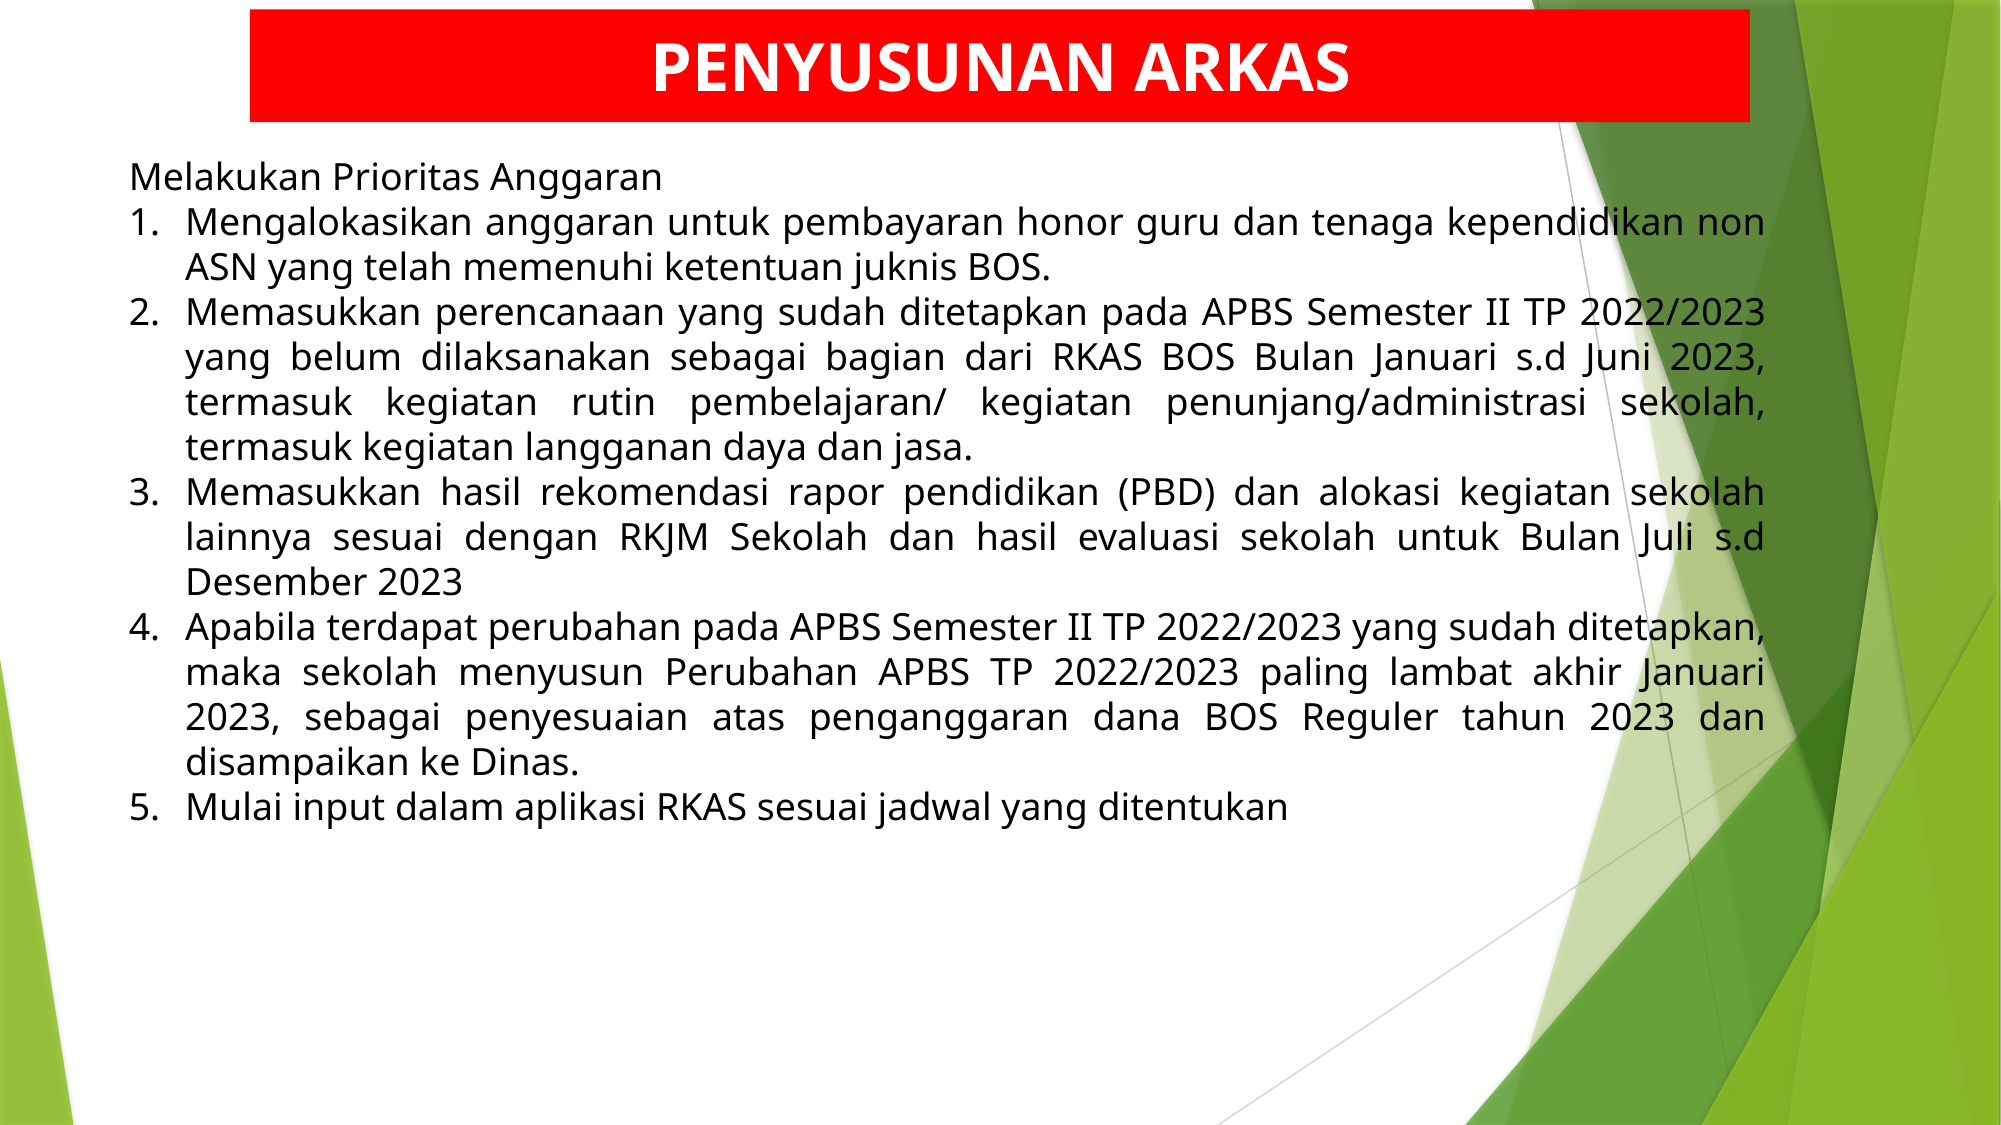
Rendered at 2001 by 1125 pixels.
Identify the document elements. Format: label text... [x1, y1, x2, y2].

text_box [248, 8, 1751, 124]
text_box Melakukan Prioritas Anggaran Mengalokasikan anggaran untuk pembayaran honor guru dan tenaga kependidikan non ASN yang telah memenuhi ketentuan juknis BOS. Memasukkan perencanaan yang sudah ditetapkan pada APBS Semester II TP 2022/2023 yang belum dilaksanakan sebagai bagian dari RKAS BOS Bulan Januari s.d Juni 2023, termasuk kegiatan rutin pembelajaran/ kegiatan penunjang/administrasi sekolah, termasuk kegiatan langganan daya dan jasa. Memasukkan hasil rekomendasi rapor pendidikan (PBD) dan alokasi kegiatan sekolah lainnya sesuai dengan RKJM Sekolah dan hasil evaluasi sekolah untuk Bulan Juli s.d Desember 2023 Apabila terdapat perubahan pada APBS Semester II TP 2022/2023 yang sudah ditetapkan, maka sekolah menyusun Perubahan APBS TP 2022/2023 paling lambat akhir Januari 2023, sebagai penyesuaian atas penganggaran dana BOS Reguler tahun 2023 dan disampaikan ke Dinas. Mulai input dalam aplikasi RKAS sesuai jadwal yang ditentukan [114, 145, 1782, 881]
text_box PENYUSUNAN ARKAS [252, 17, 1750, 113]
